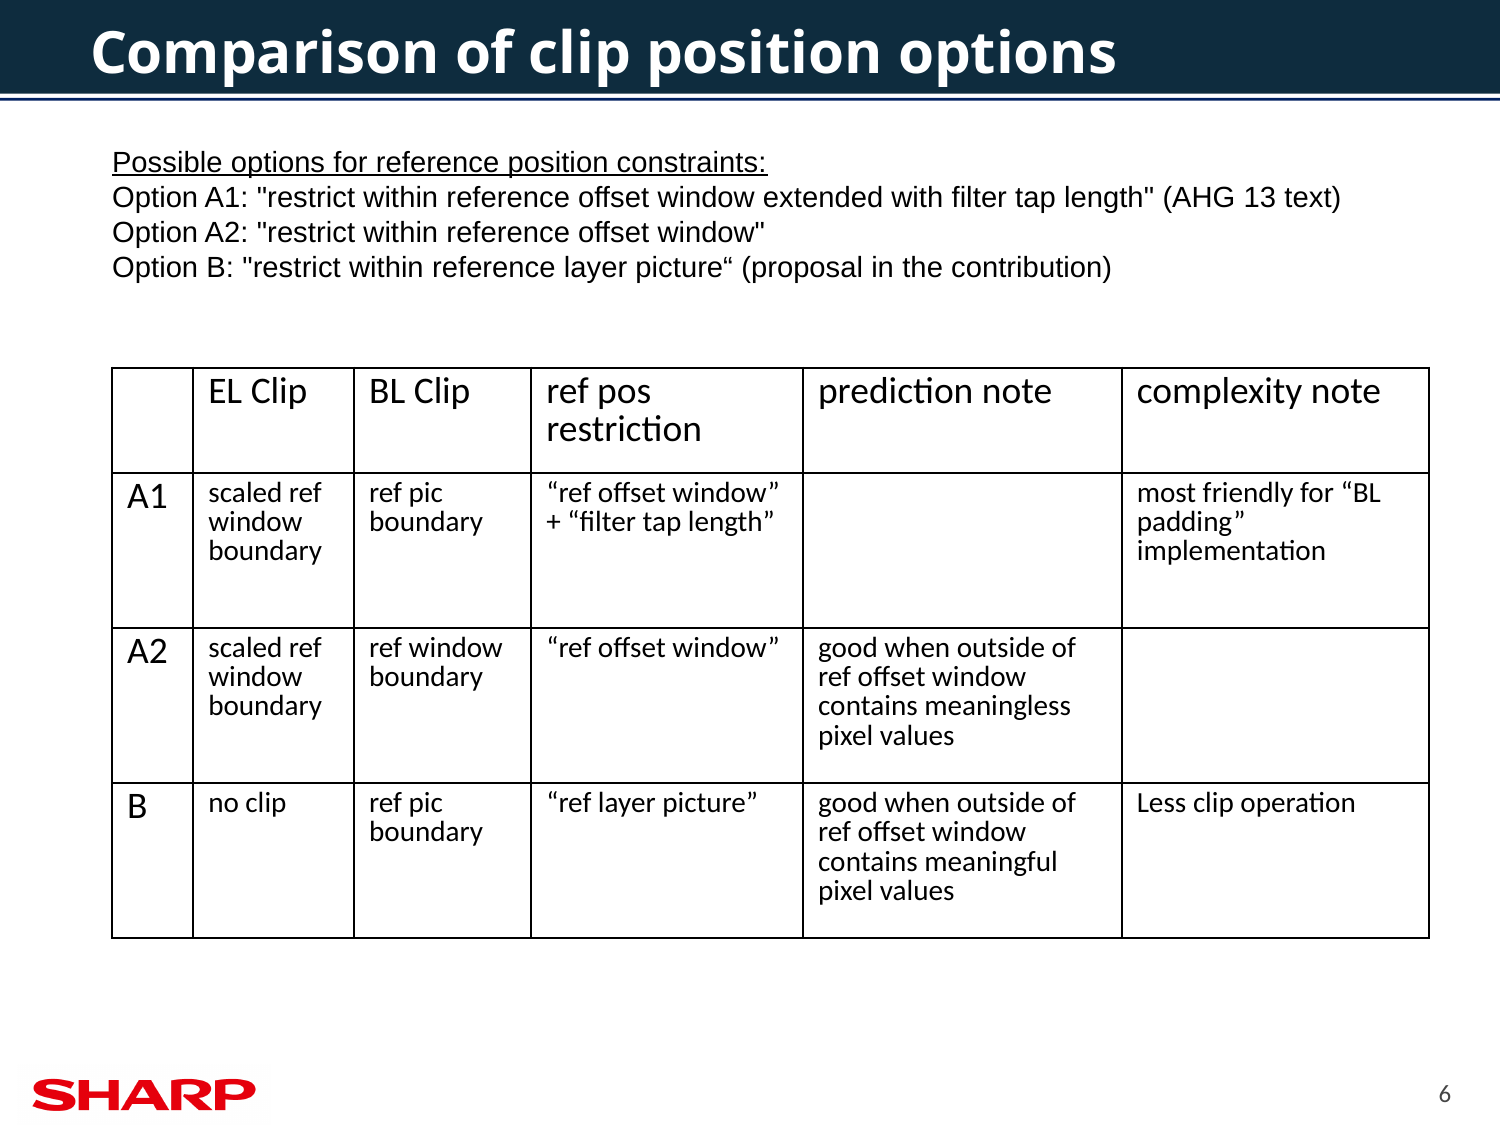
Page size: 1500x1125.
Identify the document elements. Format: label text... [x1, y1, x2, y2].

table_cell “ref offset window” [532, 629, 802, 782]
table_cell ref pic boundary [355, 474, 530, 627]
table_cell good when outside of ref offset window contains meaningless pixel values [804, 629, 1121, 782]
table_cell ref pic boundary [355, 784, 530, 937]
text_box Possible options for reference position constraints: Option A1: "restrict within reference offset window extended with filter tap length" (AHG 13 text) Option A2: "restrict within reference offset window" Option B: "restrict within reference layer picture“ (proposal in the contribution) [106, 137, 1359, 289]
table_cell B [113, 784, 192, 937]
table_cell scaled ref window boundary [194, 629, 353, 782]
table_header prediction note [804, 369, 1121, 472]
table_cell scaled ref window boundary [194, 474, 353, 627]
picture [17, 1064, 271, 1125]
table_header complexity note [1123, 369, 1428, 472]
table_cell A2 [113, 629, 192, 782]
title Comparison of clip position options [74, 15, 1465, 85]
table_header [113, 369, 192, 472]
table_cell good when outside of ref offset window contains meaningful pixel values [804, 784, 1121, 937]
slide_number 6 [1345, 1062, 1467, 1108]
table_cell [1123, 629, 1428, 782]
table_header BL Clip [355, 369, 530, 472]
table_cell ref window boundary [355, 629, 530, 782]
table_cell “ref offset window” + “filter tap length” [532, 474, 802, 627]
table_header EL Clip [194, 369, 353, 472]
table_cell most friendly for “BL padding” implementation [1123, 474, 1428, 627]
table_cell Less clip operation [1123, 784, 1428, 937]
table_cell A1 [113, 474, 192, 627]
table_cell no clip [194, 784, 353, 937]
table_header ref pos restriction [532, 369, 802, 472]
table_cell [804, 474, 1121, 627]
table_cell “ref layer picture” [532, 784, 802, 937]
